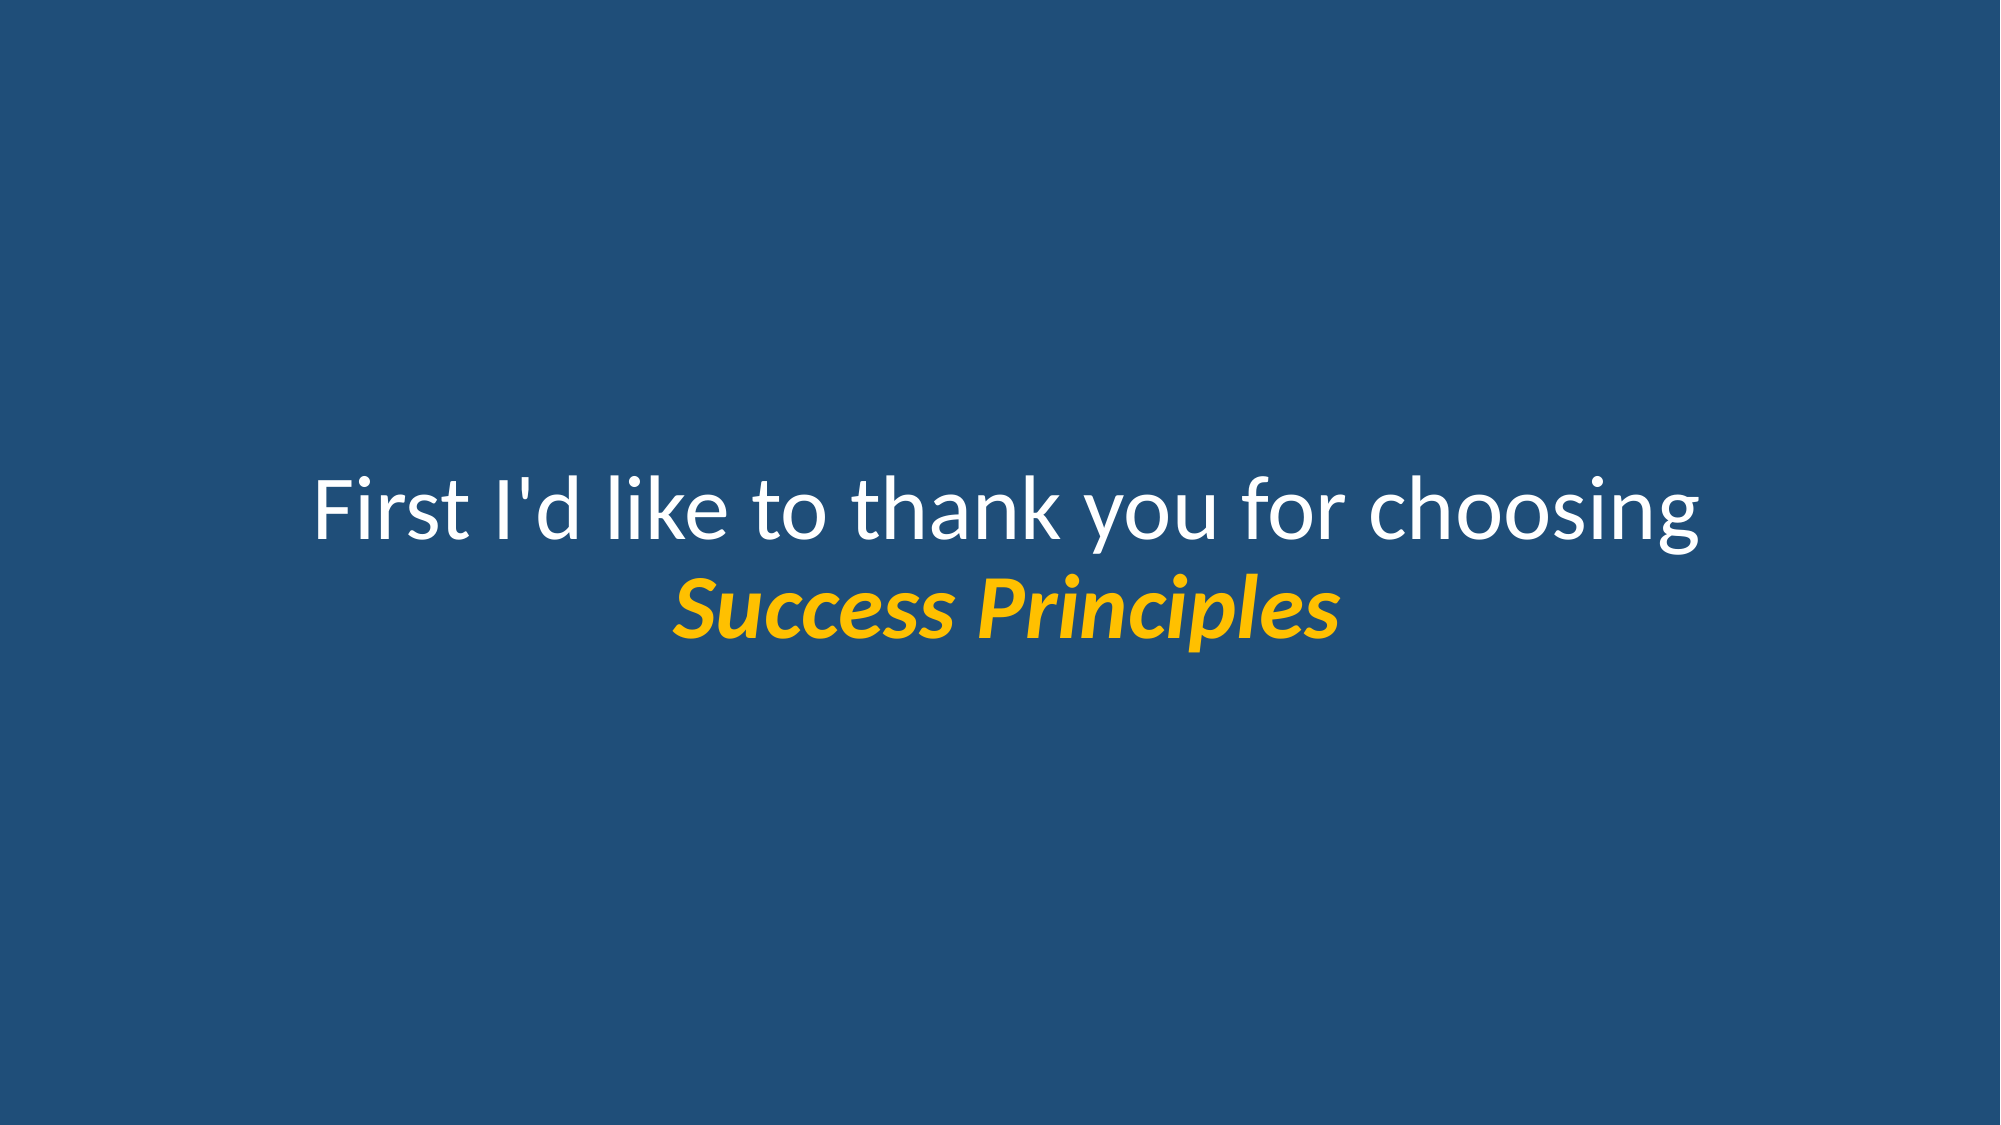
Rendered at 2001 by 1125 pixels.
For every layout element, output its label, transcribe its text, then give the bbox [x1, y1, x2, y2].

title First I'd like to thank you for choosing Success Principles [190, 274, 1825, 666]
